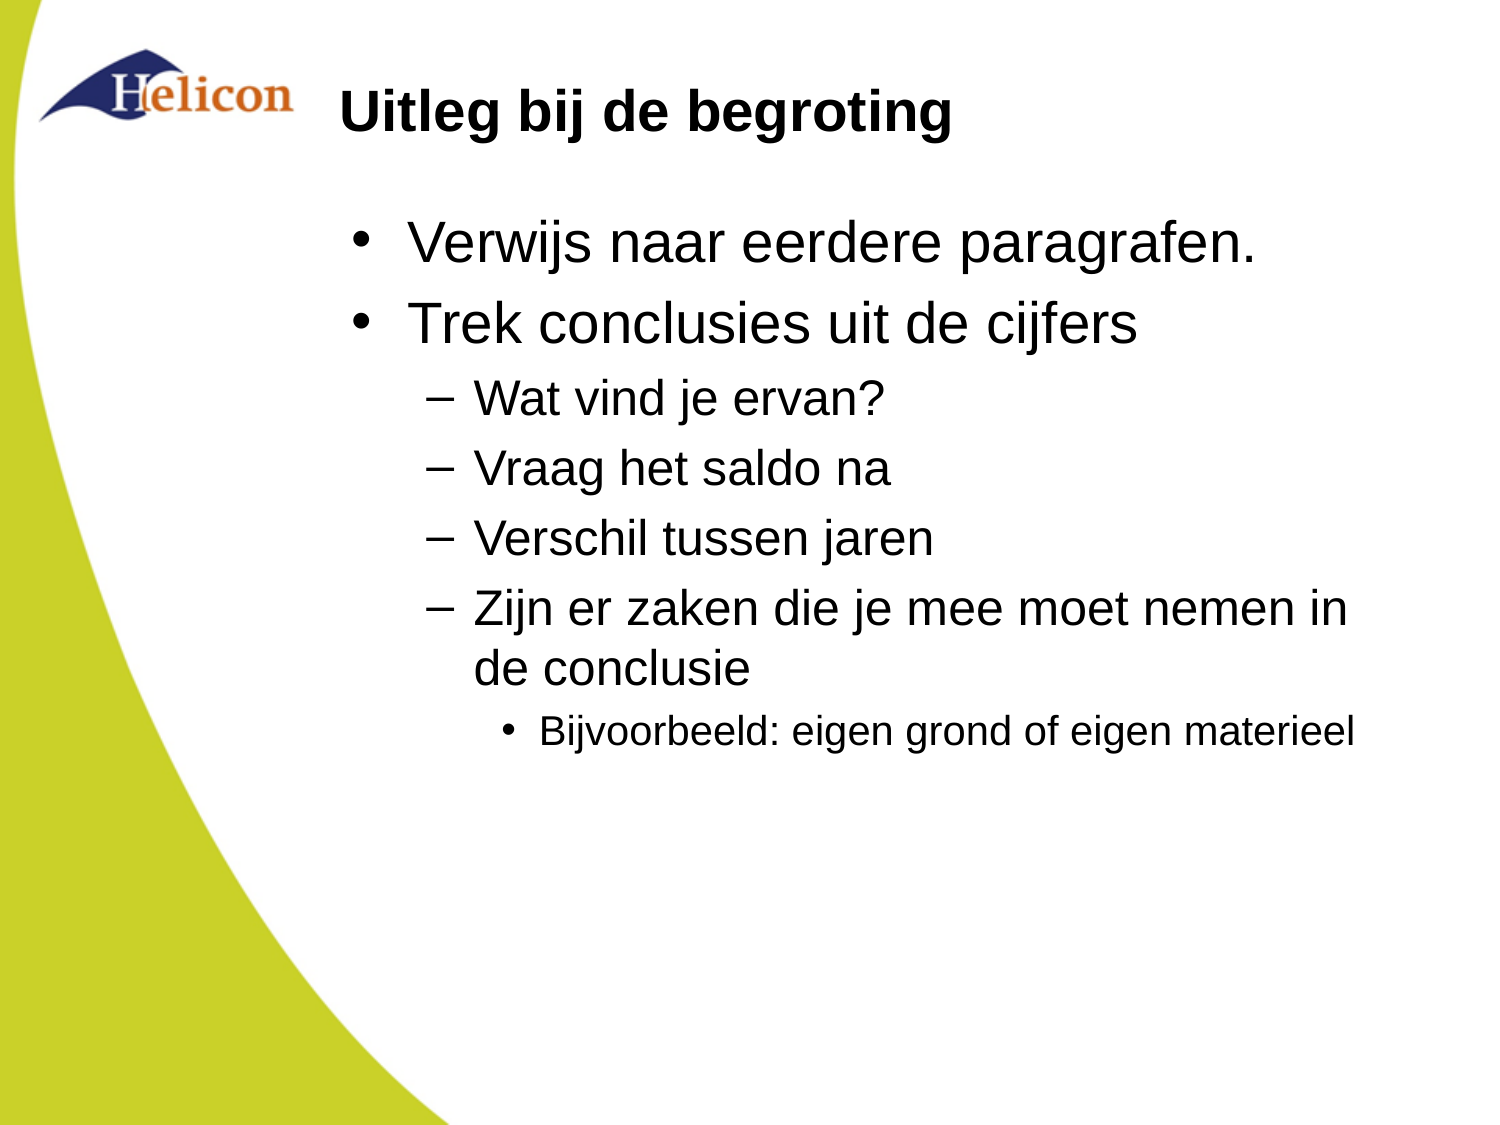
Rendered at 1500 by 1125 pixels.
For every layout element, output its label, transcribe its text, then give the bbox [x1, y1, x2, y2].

list Verwijs naar eerdere paragrafen. Trek conclusies uit de cijfers Wat vind je ervan? Vraag het saldo na Verschil tussen jaren Zijn er zaken die je mee moet nemen in de conclusie Bijvoorbeeld: eigen grond of eigen materieel [336, 196, 1425, 1005]
title Uitleg bij de begroting [324, 54, 1415, 161]
picture [0, 0, 1500, 1125]
